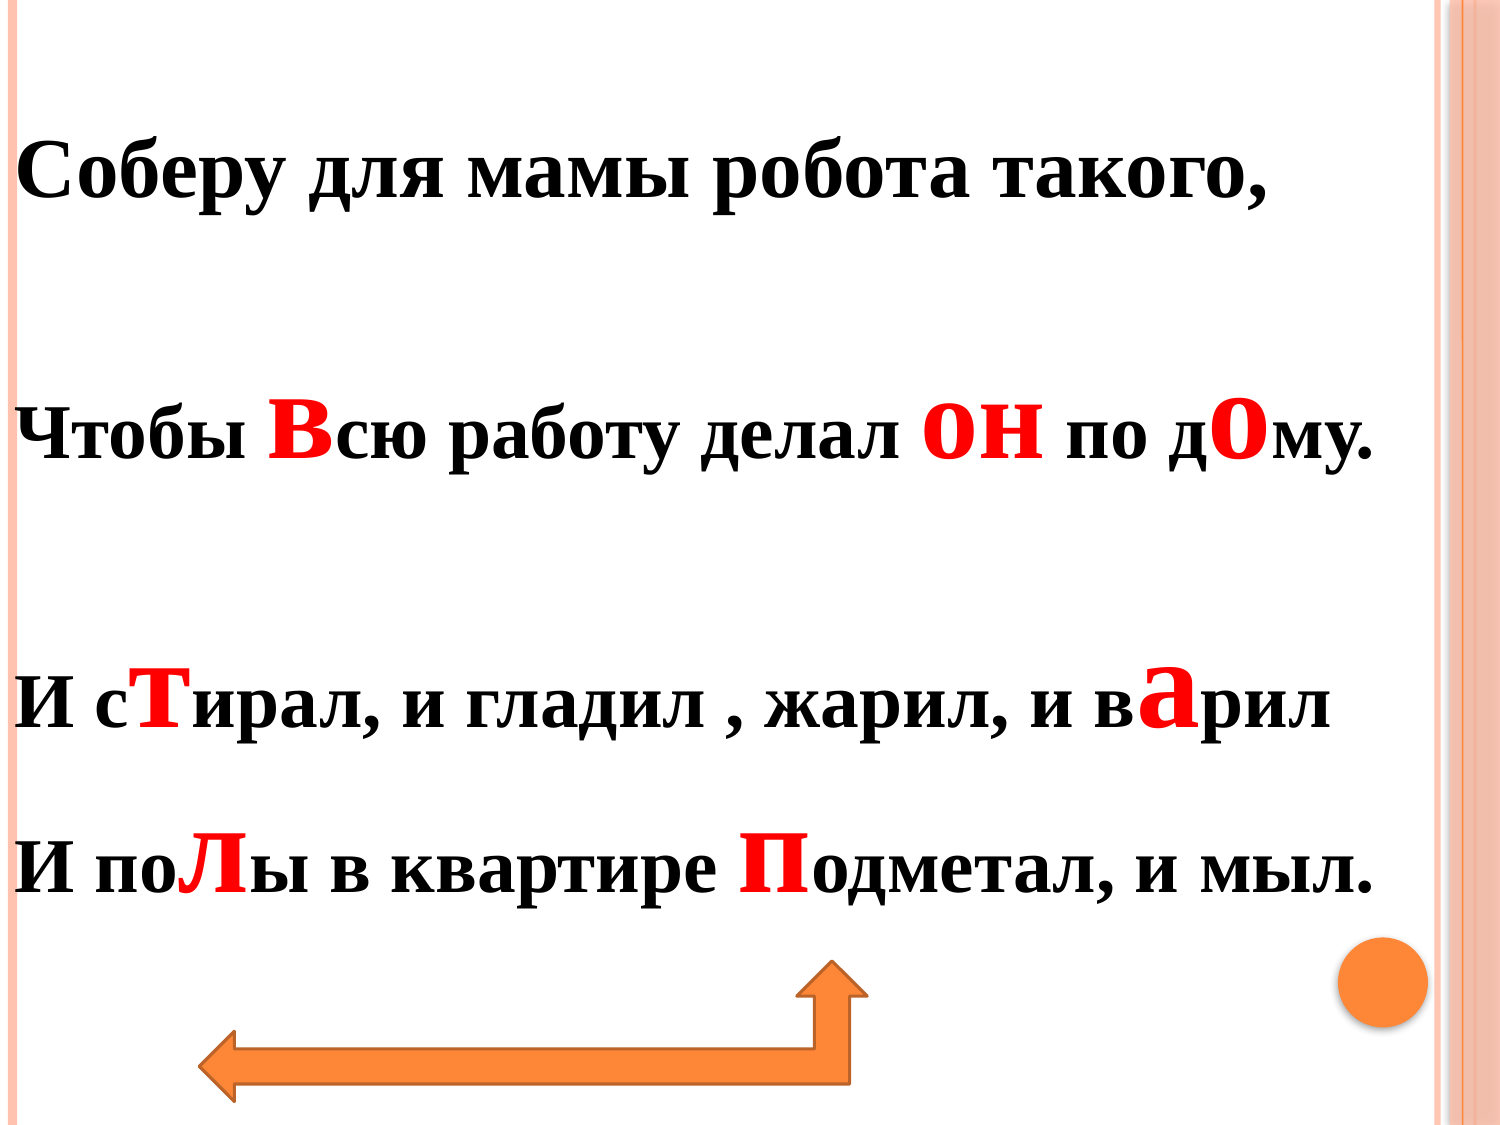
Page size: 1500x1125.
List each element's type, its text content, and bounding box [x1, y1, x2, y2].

list Соберу для мамы робота такого, Чтобы всю работу делал он по дому. И стирал, и гладил , жарил, и варил И полы в квартире подметал, и мыл. [0, 0, 1500, 1125]
text_box [198, 959, 869, 1104]
